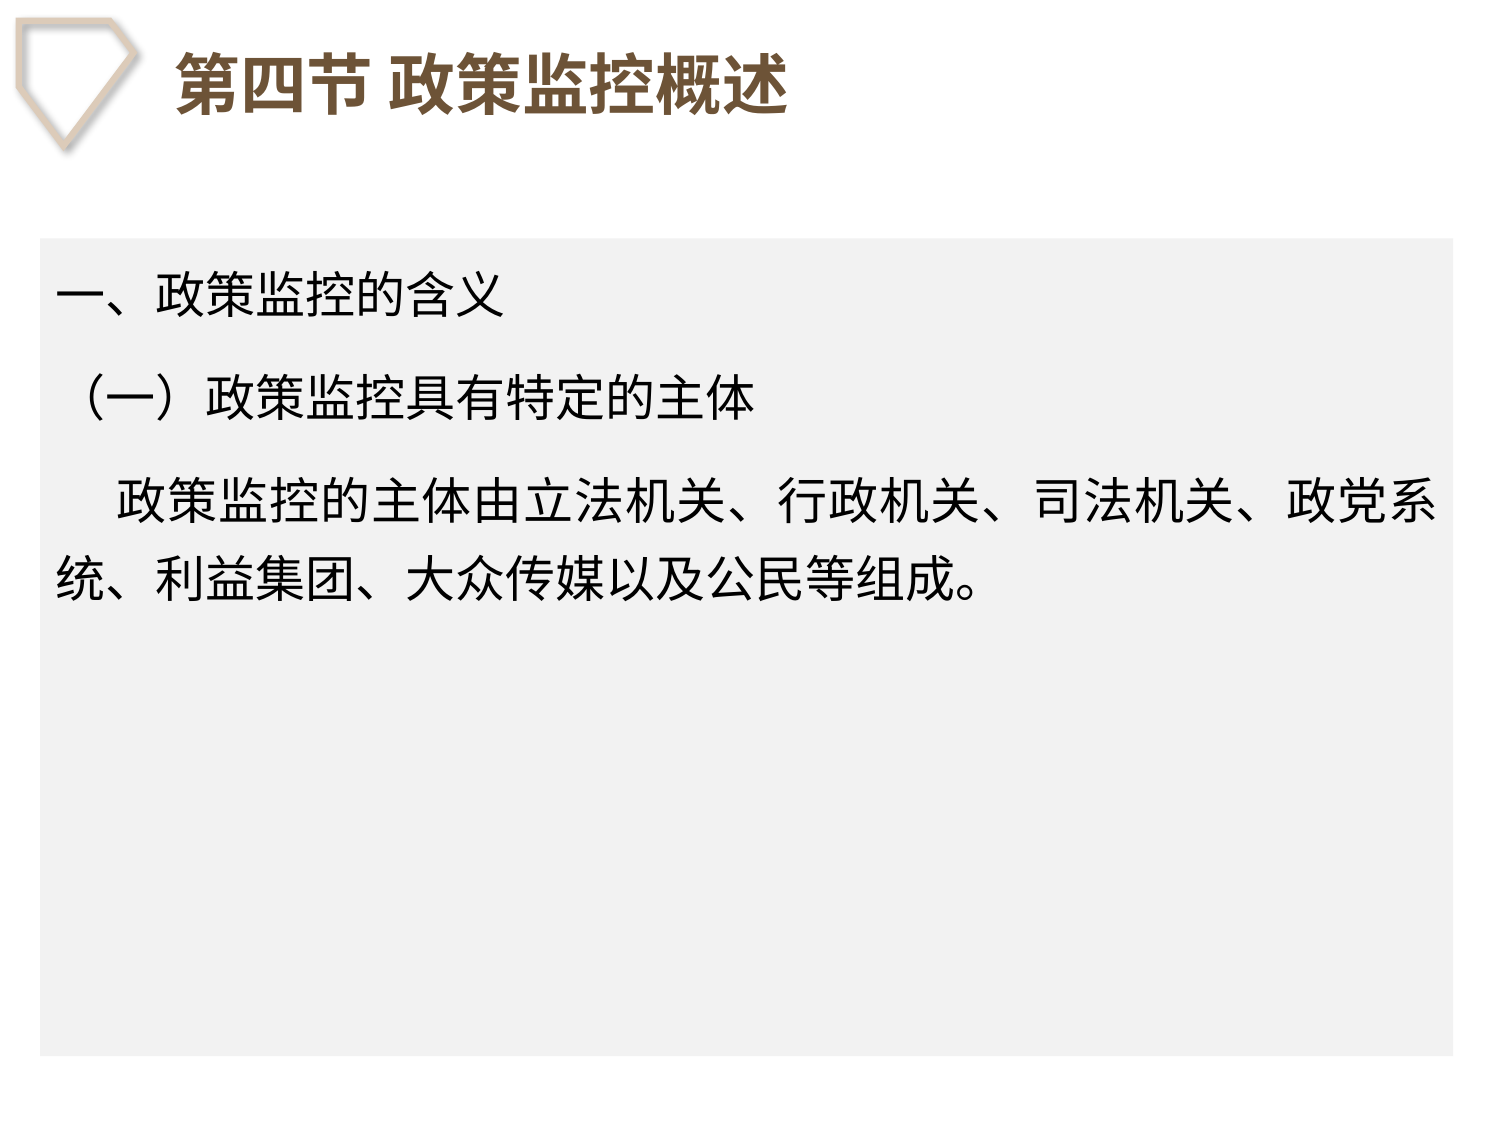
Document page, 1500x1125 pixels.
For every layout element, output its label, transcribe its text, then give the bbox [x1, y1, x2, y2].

title 第四节 政策监控概述 [158, 18, 1456, 159]
list 一、政策监控的含义 （一）政策监控具有特定的主体 政策监控的主体由立法机关、行政机关、司法机关、政党系统、利益集团、大众传媒以及公民等组成。 [40, 238, 1454, 1057]
